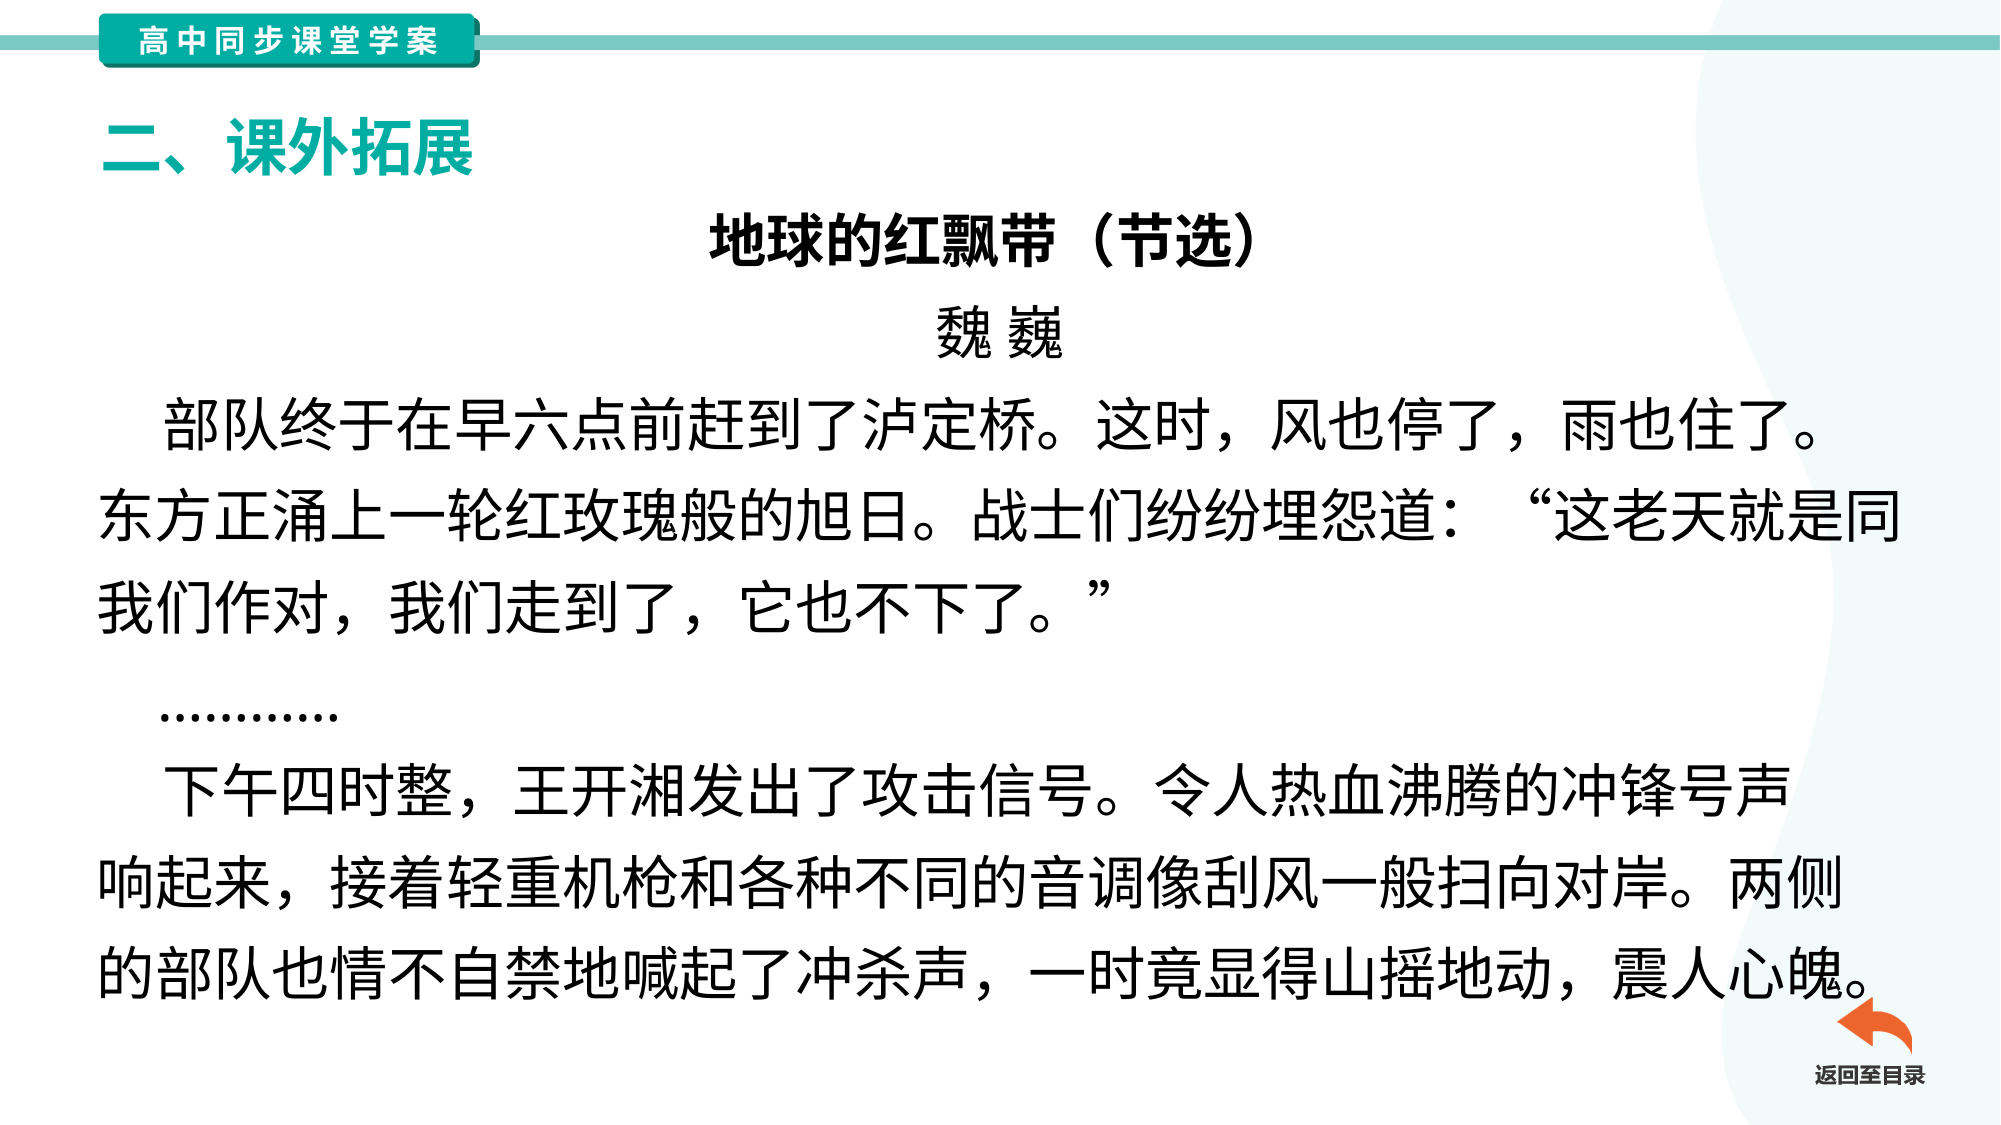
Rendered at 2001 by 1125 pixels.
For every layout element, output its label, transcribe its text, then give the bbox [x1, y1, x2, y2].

text_box 地球的红飘带（节选） 魏 巍 部队终于在早六点前赶到了泸定桥。这时，风也停了，雨也住了。 东方正涌上一轮红玫瑰般的旭日。战士们纷纷埋怨道：“这老天就是同 我们作对，我们走到了，它也不下了。” ………… 下午四时整，王开湘发出了攻击信号。令人热血沸腾的冲锋号声 响起来，接着轻重机枪和各种不同的音调像刮风一般扫向对岸。两侧 的部队也情不自禁地喊起了冲杀声，一时竟显得山摇地动，震人心魄。 [100, 182, 1899, 999]
text_box 二、课外拓展 [100, 76, 1899, 182]
picture [0, 0, 2000, 1125]
